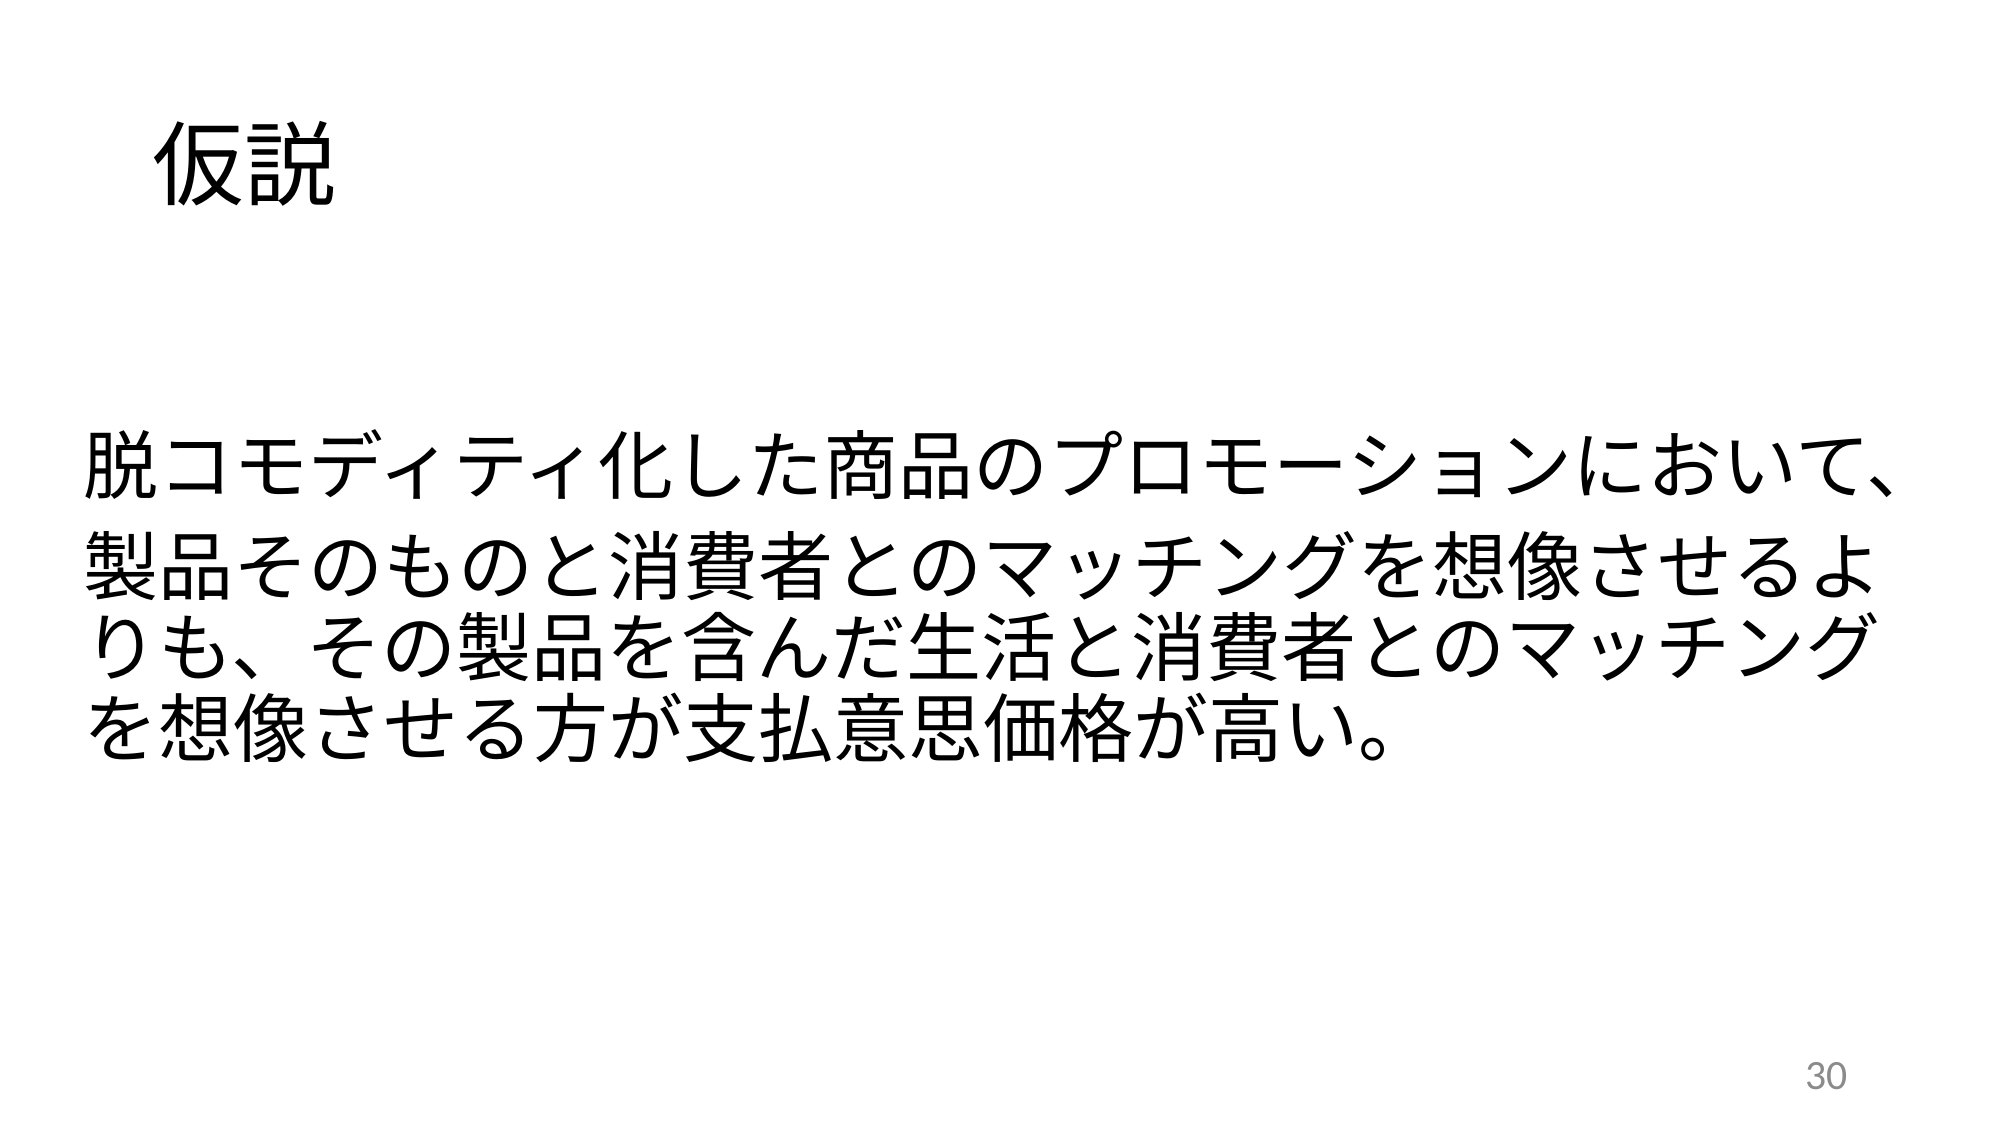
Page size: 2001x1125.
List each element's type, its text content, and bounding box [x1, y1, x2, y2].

list 脱コモディティ化した商品のプロモーションにおいて、 製品そのものと消費者とのマッチングを想像させるよりも、その製品を含んだ生活と消費者とのマッチングを想像させる方が支払意思価格が高い。 [68, 299, 1932, 800]
slide_number 30 [1412, 1042, 1863, 1103]
title 仮説 [137, 59, 1863, 278]
